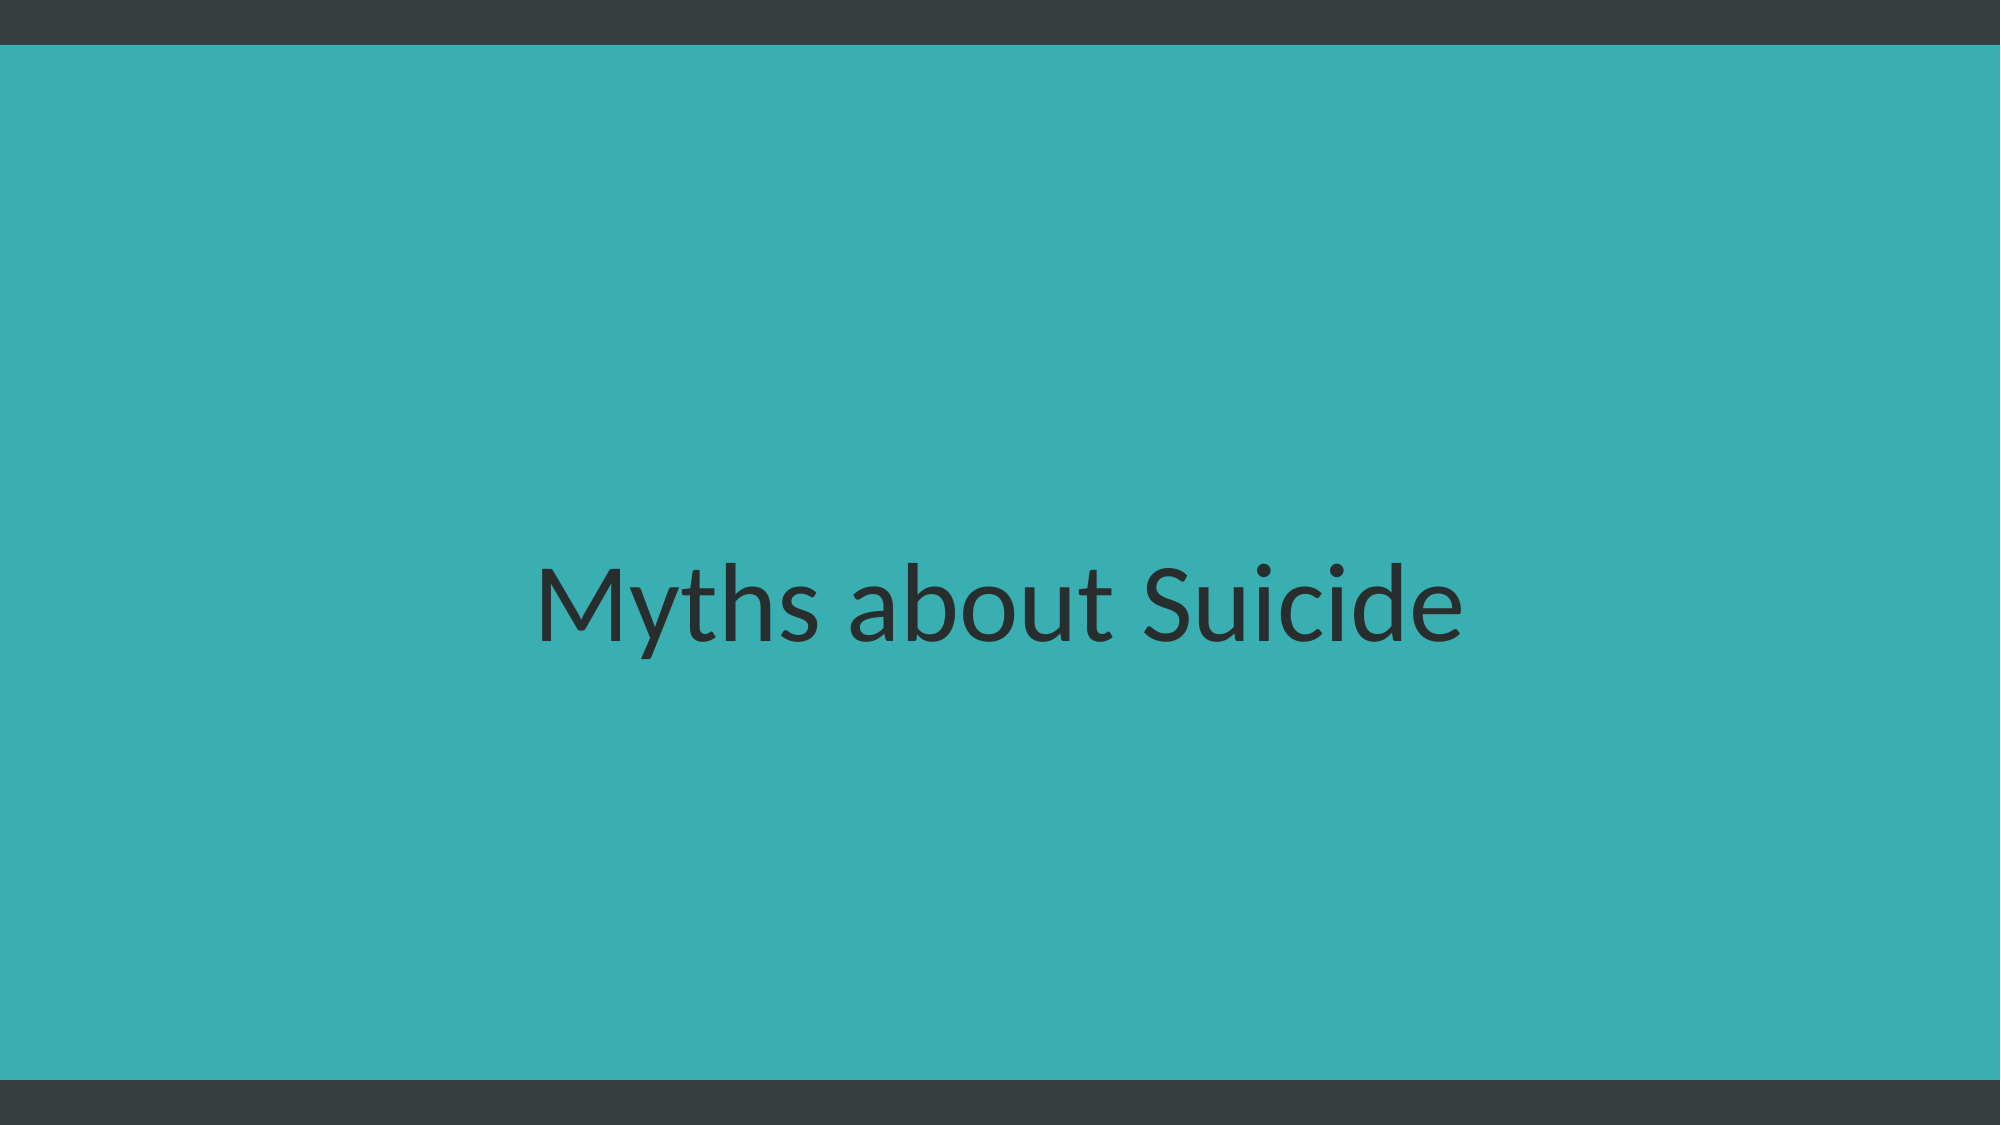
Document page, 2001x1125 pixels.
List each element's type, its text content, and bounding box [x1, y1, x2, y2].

title Myths about Suicide [212, 451, 1788, 674]
